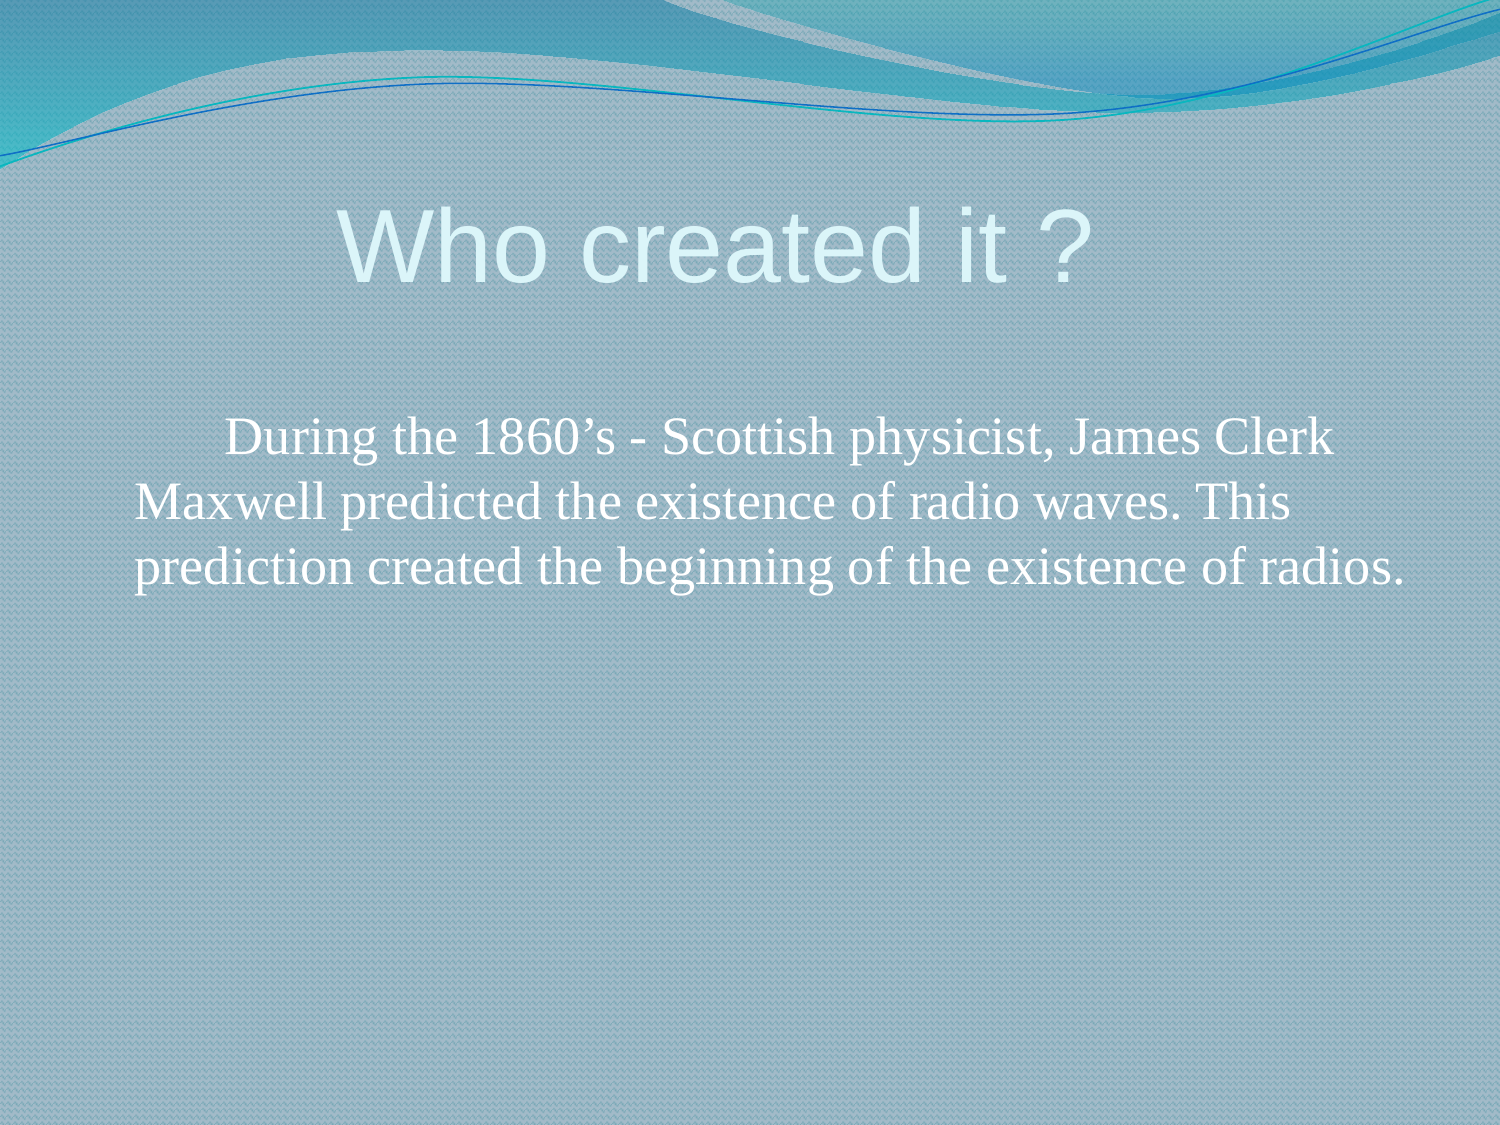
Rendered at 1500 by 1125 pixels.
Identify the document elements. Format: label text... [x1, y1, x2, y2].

title Who created it ? [75, 115, 1425, 303]
list During the 1860’s - Scottish physicist, James Clerk Maxwell predicted the existence of radio waves. This prediction created the beginning of the existence of radios. [75, 317, 1425, 1038]
